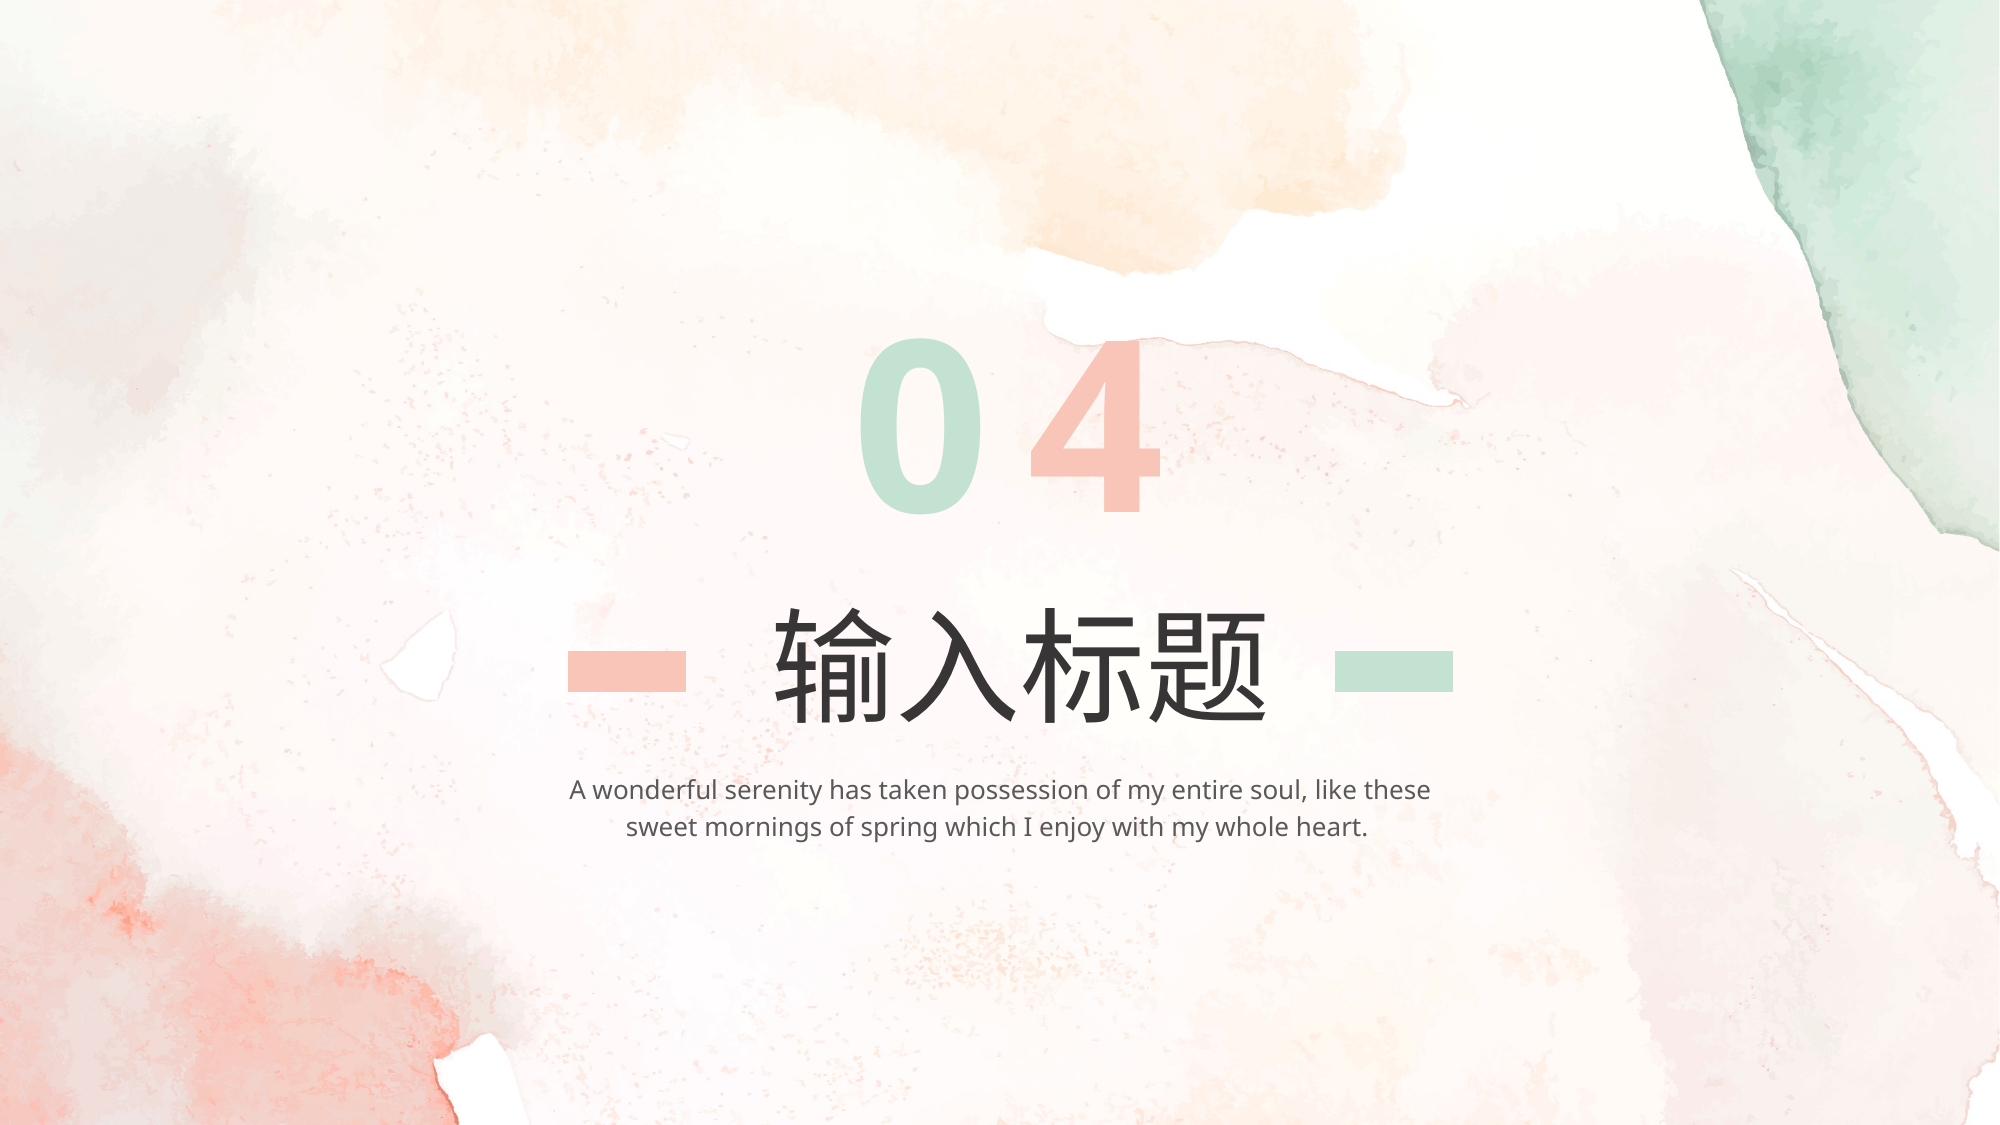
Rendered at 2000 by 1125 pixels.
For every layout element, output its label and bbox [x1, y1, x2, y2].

picture [0, 0, 2000, 1125]
text_box [831, 265, 1186, 572]
text_box [568, 581, 1454, 749]
